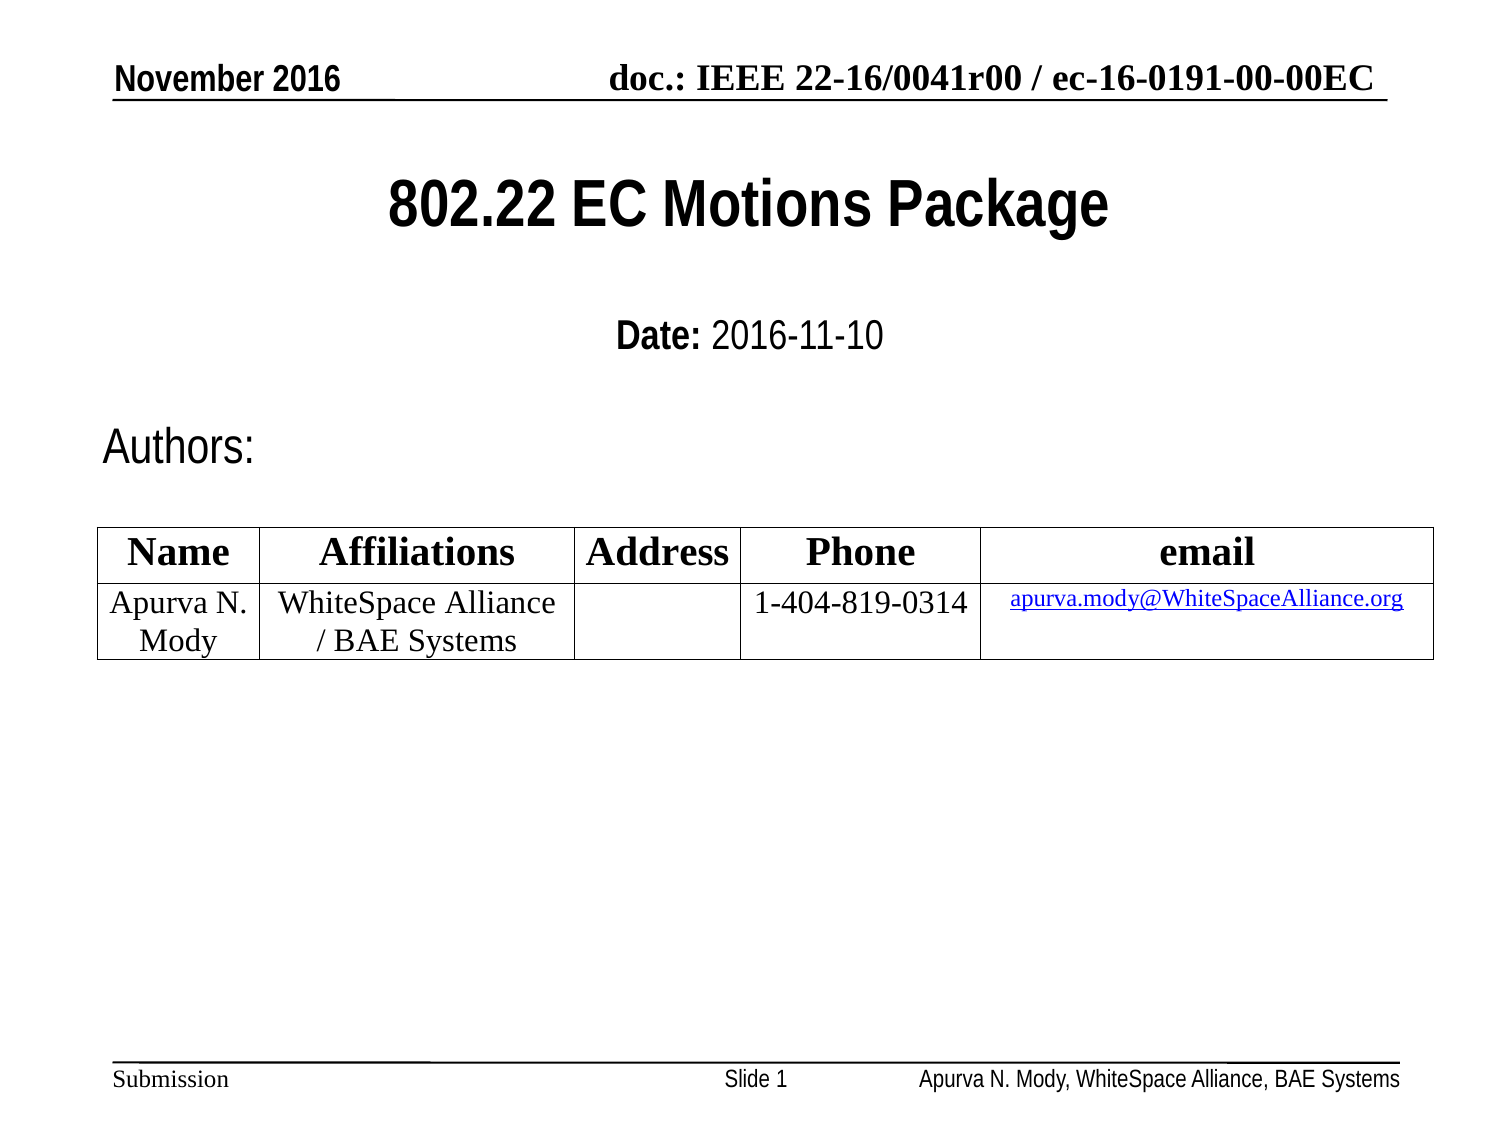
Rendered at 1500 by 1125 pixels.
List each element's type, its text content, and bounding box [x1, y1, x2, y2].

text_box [81, 526, 1456, 786]
footer Apurva N. Mody, WhiteSpace Alliance, BAE Systems [902, 1061, 1402, 1093]
title 802.22 EC Motions Package [112, 112, 1388, 288]
slide_number Slide 1 [712, 1061, 800, 1123]
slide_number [114, 54, 540, 100]
list Date: 2016-11-10 [112, 299, 1388, 366]
text_box Authors: [87, 405, 325, 469]
